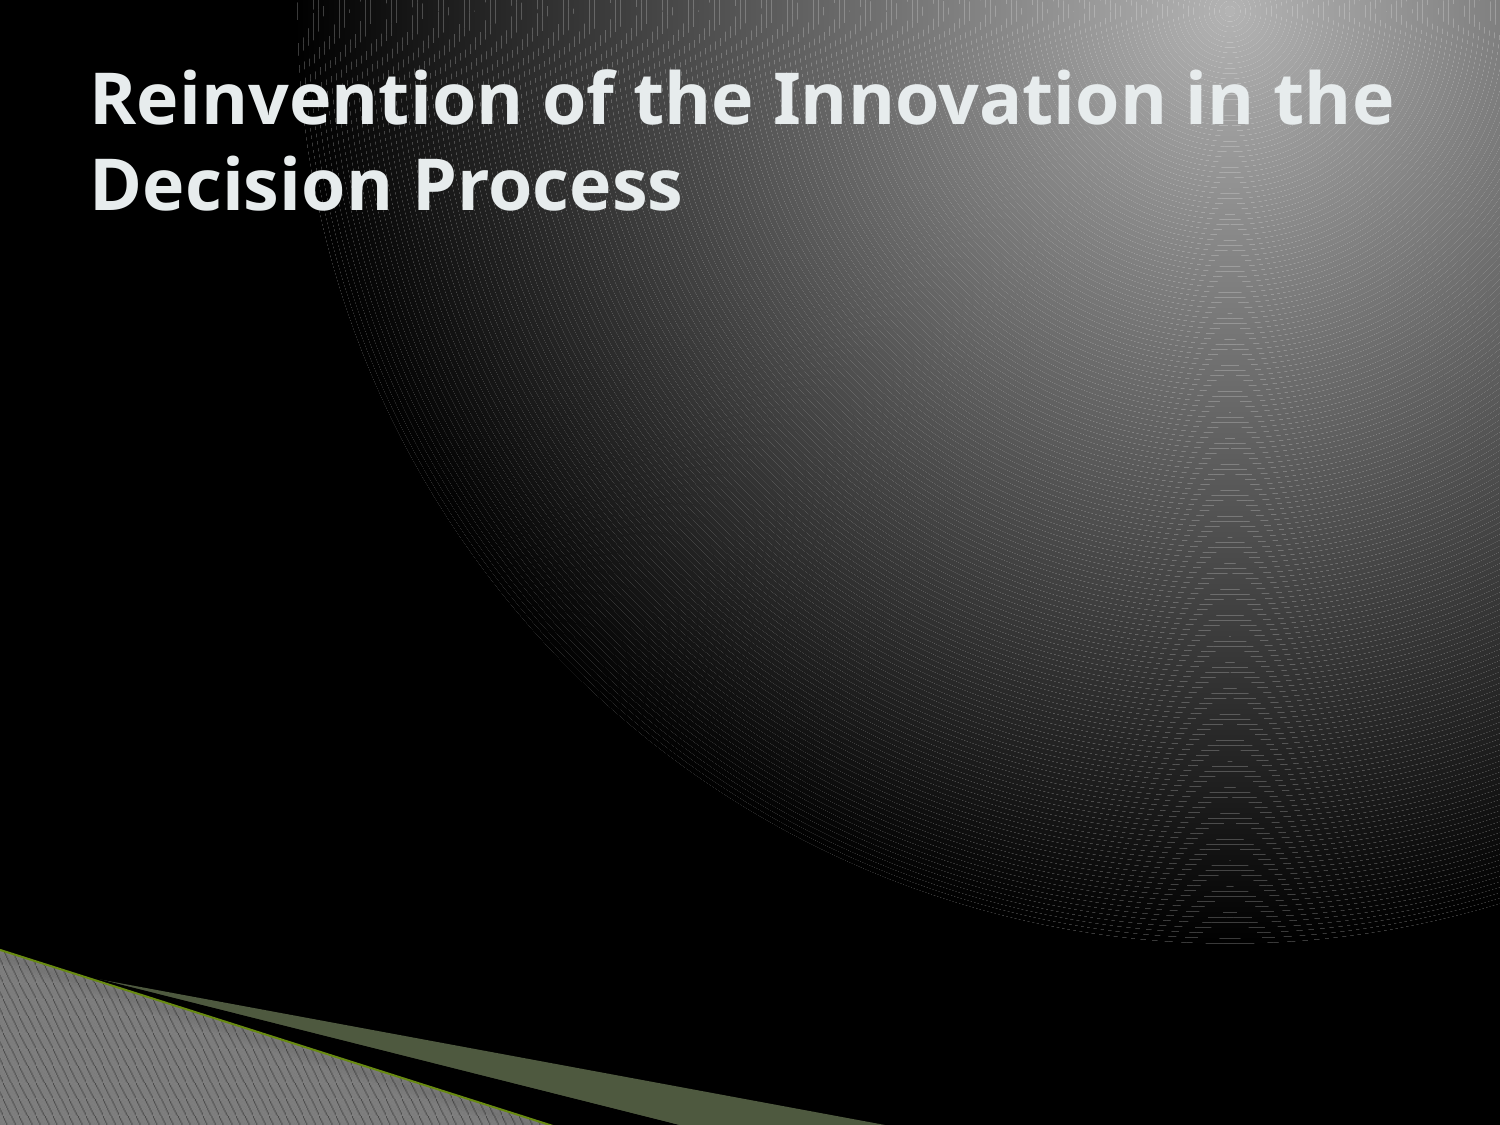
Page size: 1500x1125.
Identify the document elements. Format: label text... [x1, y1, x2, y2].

title Reinvention of the Innovation in the Decision Process [75, 45, 1425, 233]
picture [0, 952, 543, 1125]
